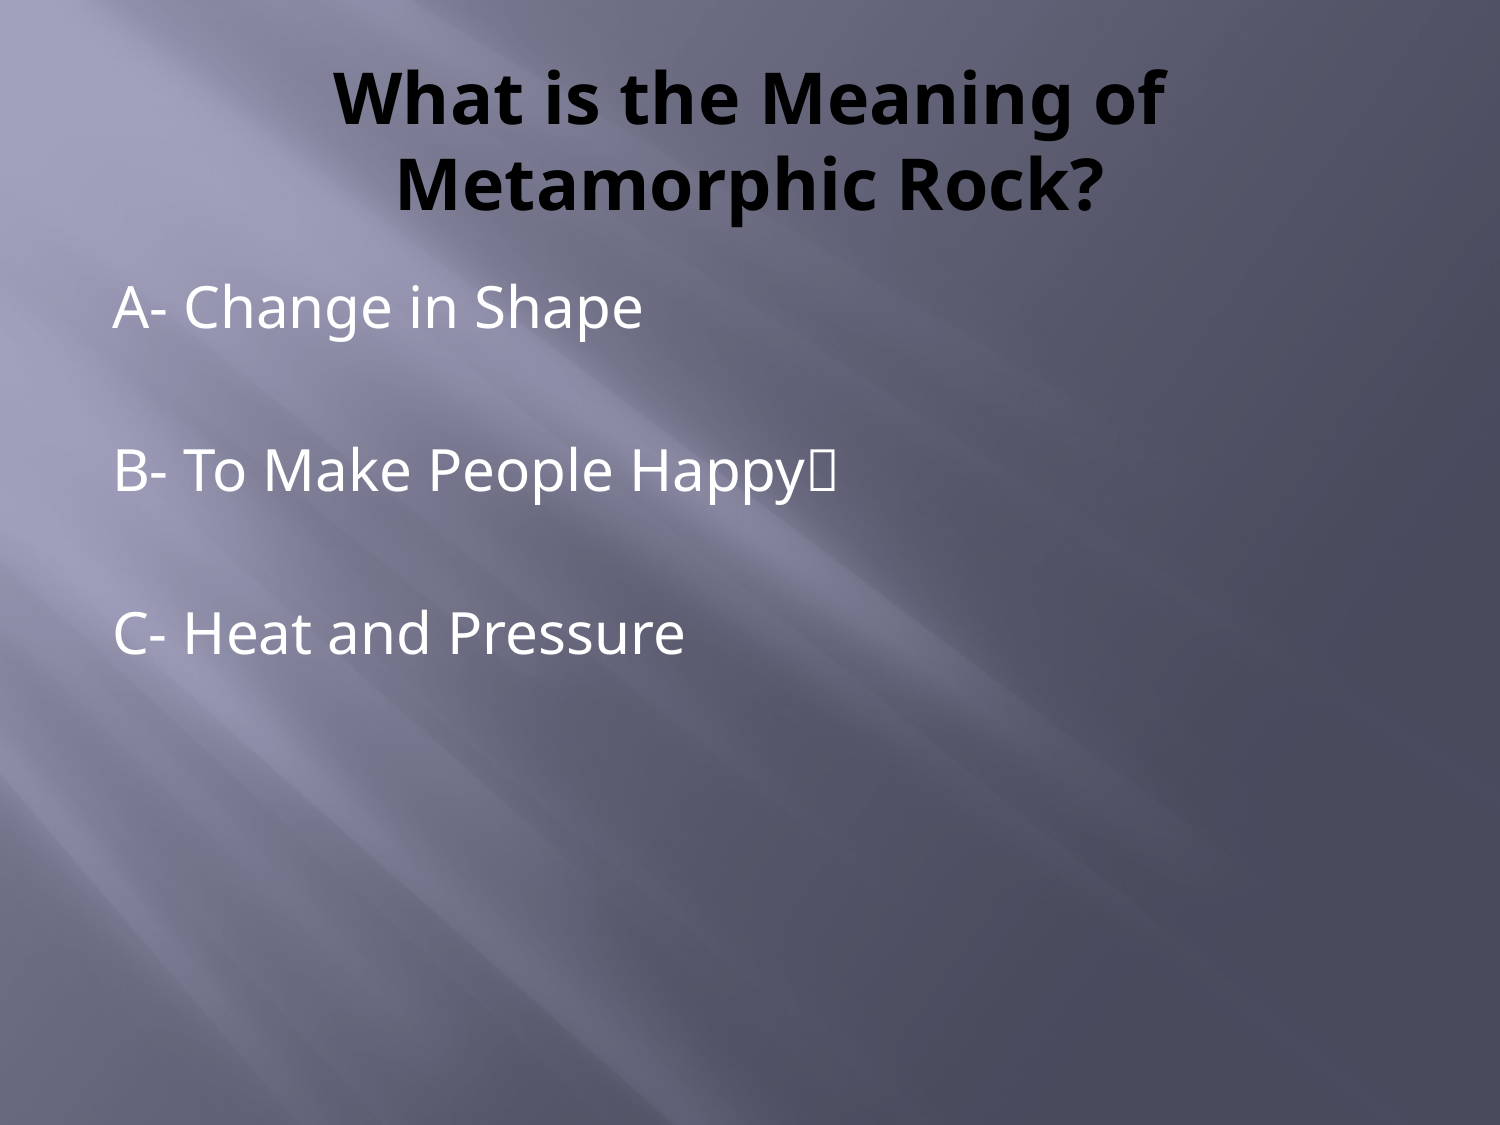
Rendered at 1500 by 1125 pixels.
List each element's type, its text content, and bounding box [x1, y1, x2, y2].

title What is the Meaning of Metamorphic Rock? [75, 45, 1425, 233]
list A- Change in Shape B- To Make People Happy C- Heat and Pressure [75, 262, 1425, 1035]
